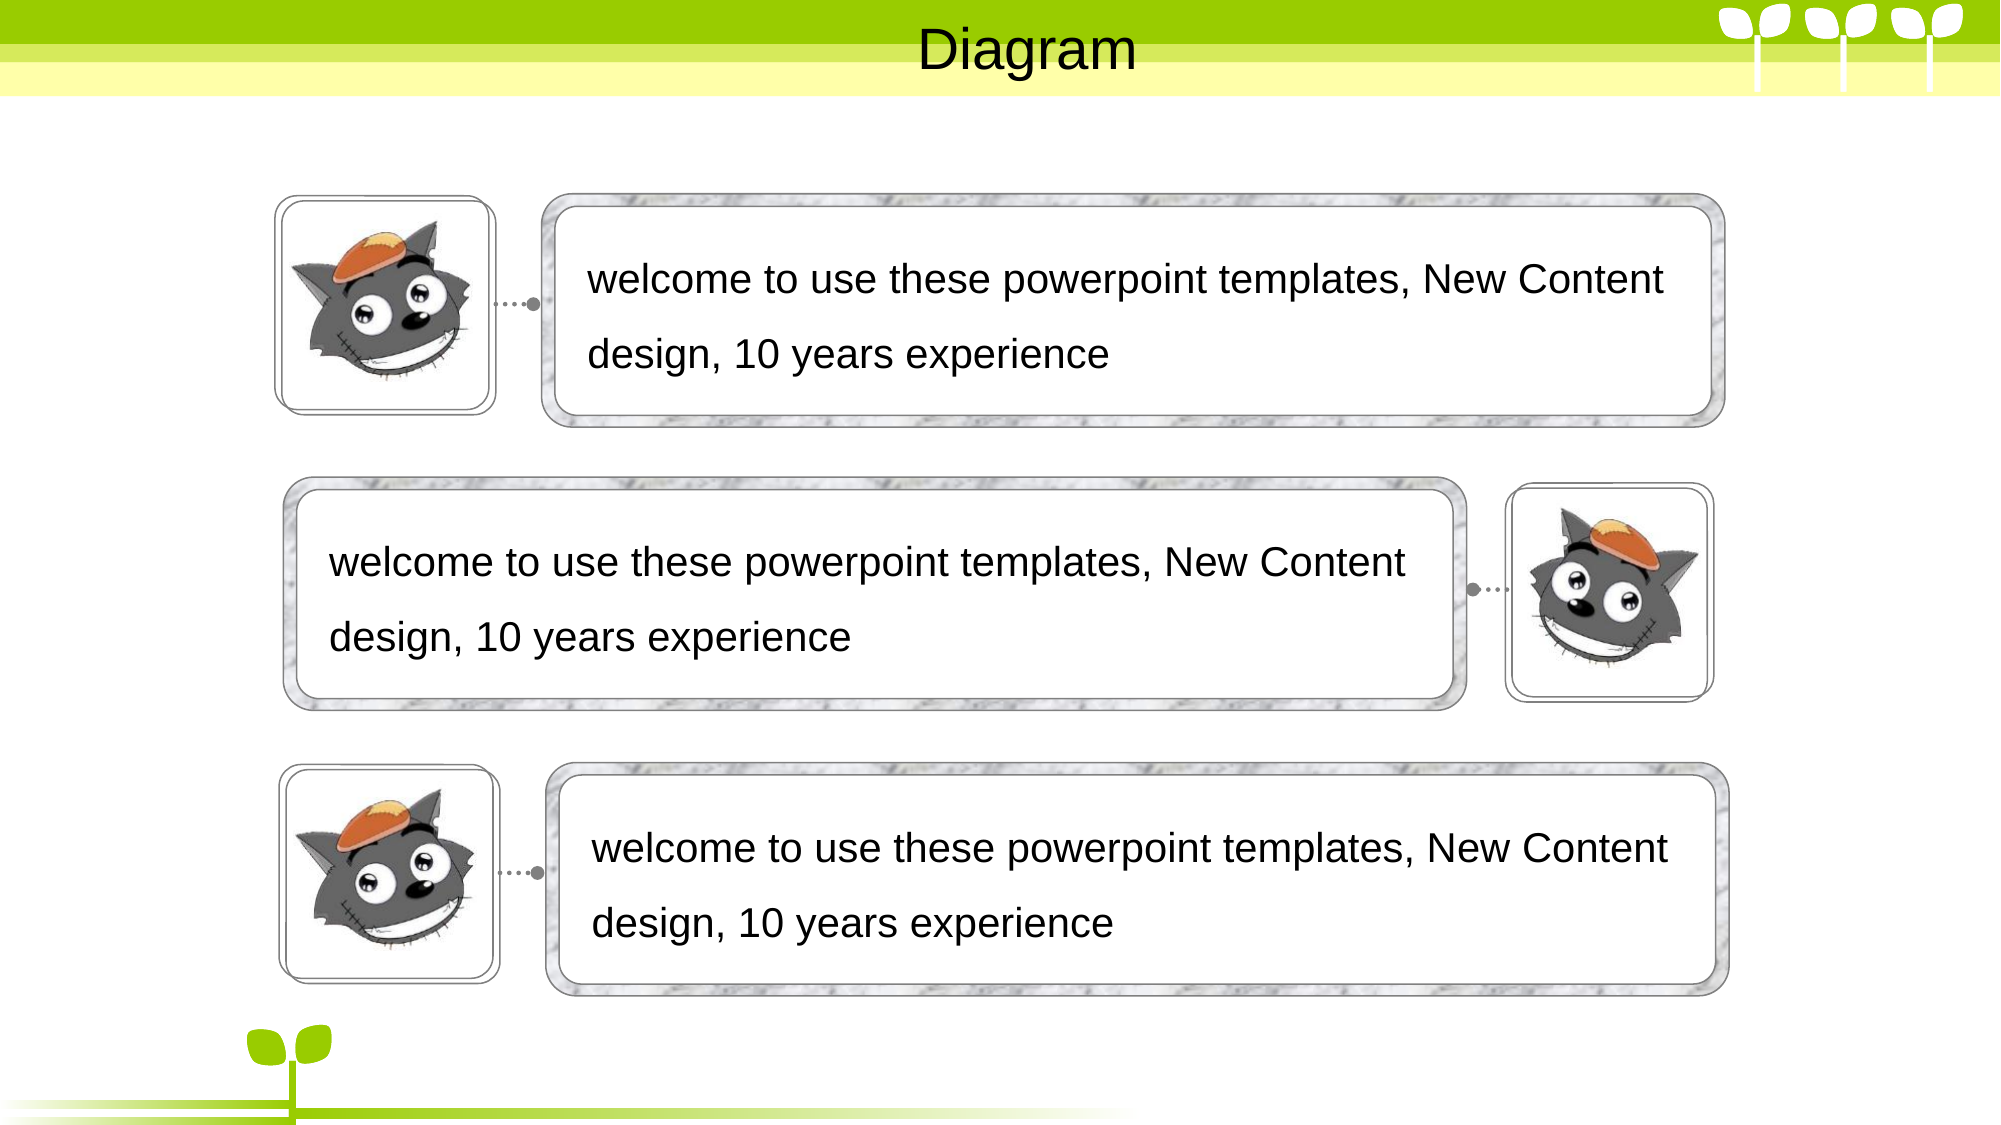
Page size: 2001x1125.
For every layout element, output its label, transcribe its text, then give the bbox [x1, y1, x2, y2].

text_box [1505, 483, 1714, 703]
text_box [541, 193, 1725, 428]
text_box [545, 762, 1730, 996]
text_box [1467, 583, 1480, 596]
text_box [279, 764, 500, 984]
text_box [274, 195, 496, 415]
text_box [283, 477, 1467, 711]
title Diagram [127, 0, 1928, 94]
text_box [527, 297, 540, 311]
text_box [531, 866, 544, 880]
